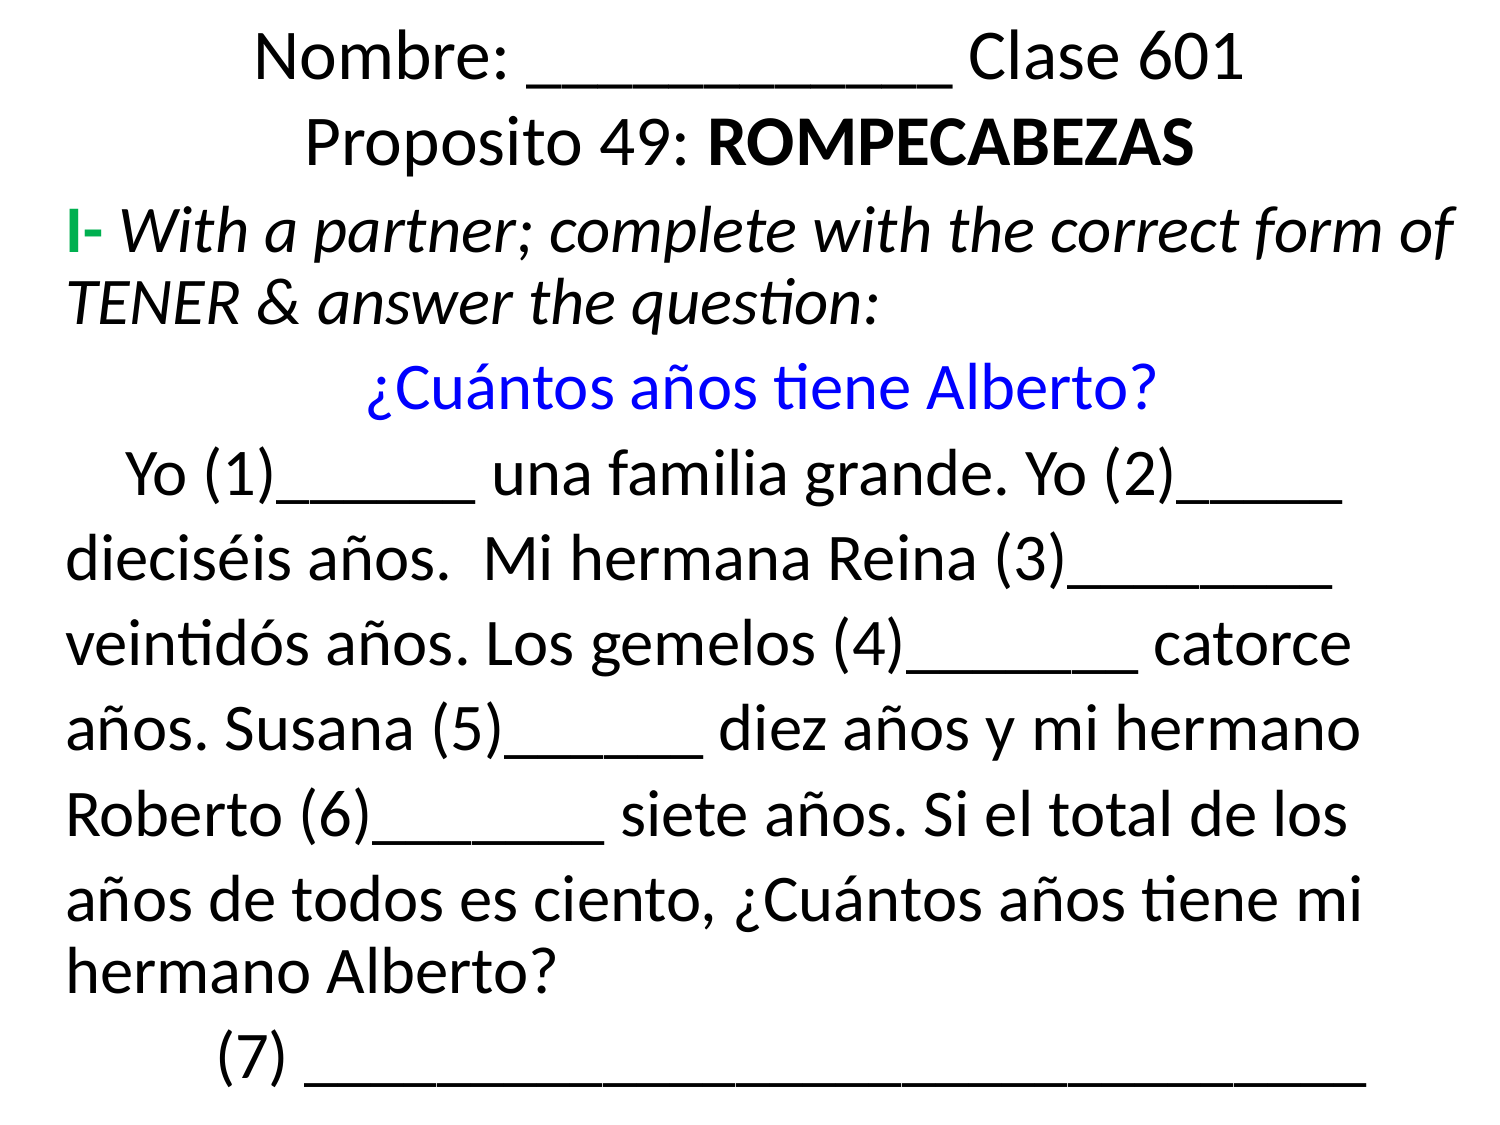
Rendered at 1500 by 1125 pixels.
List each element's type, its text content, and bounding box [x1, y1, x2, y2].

list I- With a partner; complete with the correct form of TENER & answer the question: ¿Cuántos años tiene Alberto? Yo (1)______ una familia grande. Yo (2)_____ dieciséis años. Mi hermana Reina (3)________ veintidós años. Los gemelos (4)_______ catorce años. Susana (5)______ diez años y mi hermano Roberto (6)_______ siete años. Si el total de los años de todos es ciento, ¿Cuántos años tiene mi hermano Alberto? (7) ________________________________ [50, 187, 1475, 1038]
title Nombre: ____________ Clase 601 Proposito 49: ROMPECABEZAS [75, 0, 1425, 187]
